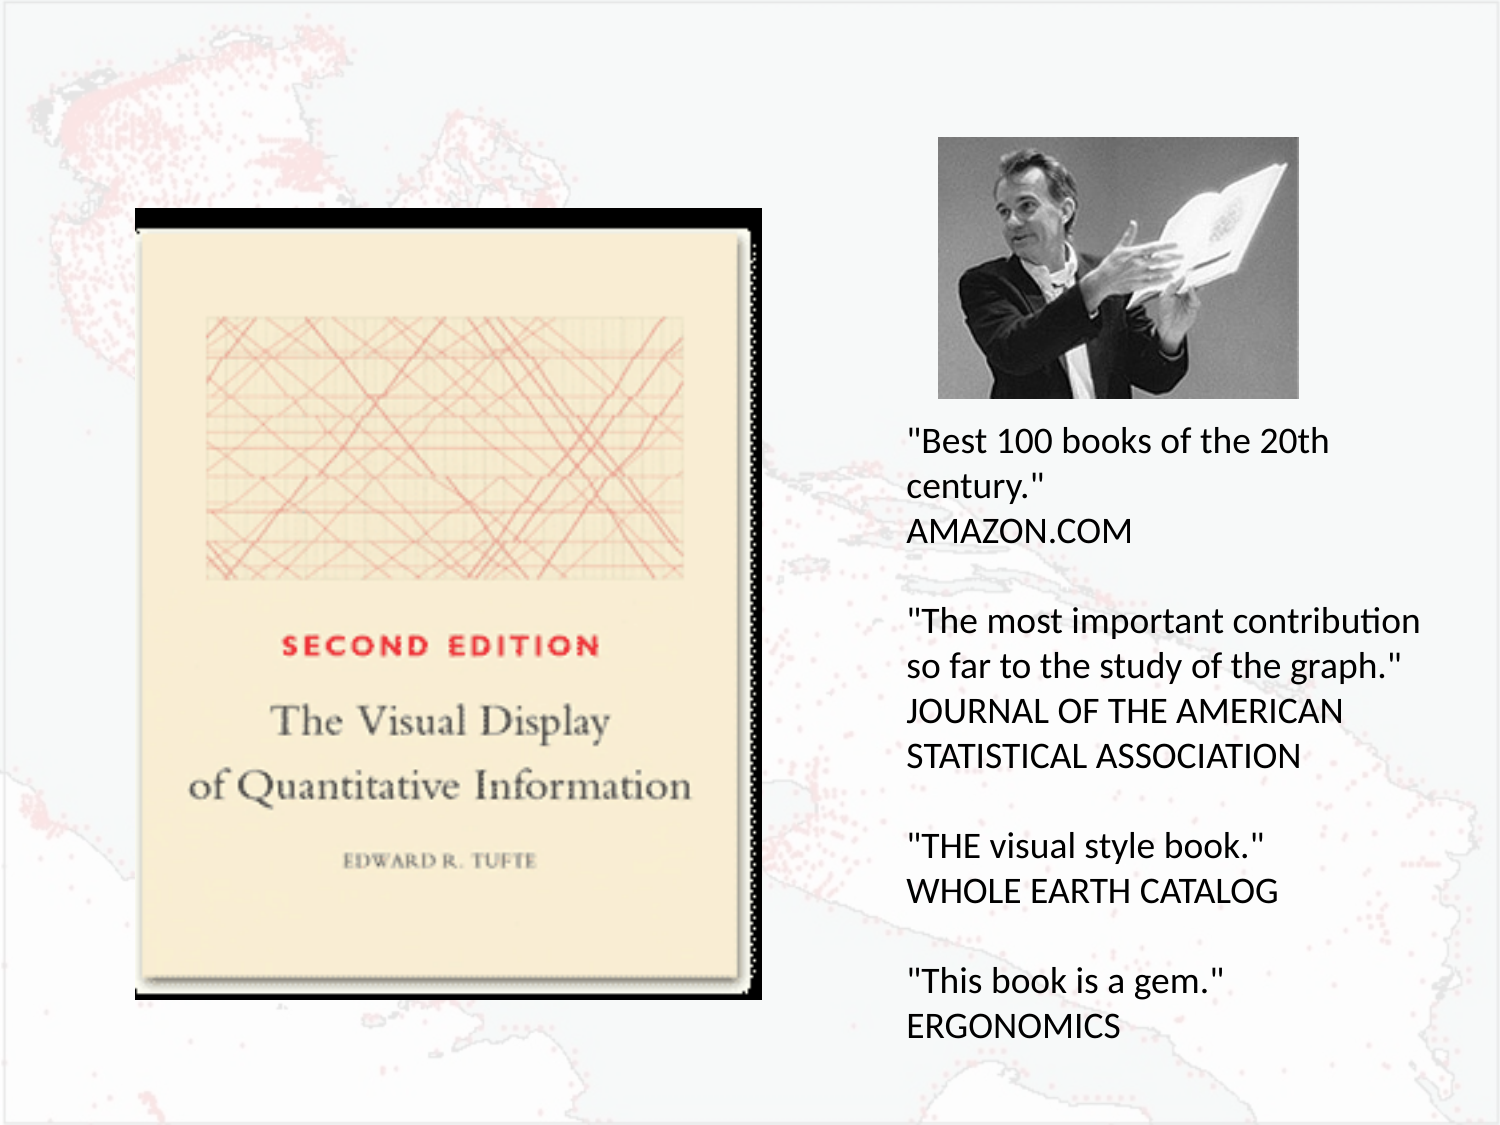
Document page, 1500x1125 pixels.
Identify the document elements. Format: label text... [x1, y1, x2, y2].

picture [135, 207, 763, 1000]
picture [938, 136, 1299, 399]
text_box "Best 100 books of the 20th century." AMAZON.COM "The most important contribution so far to the study of the graph." JOURNAL OF THE AMERICAN STATISTICAL ASSOCIATION "THE visual style book." WHOLE EARTH CATALOG "This book is a gem." ERGONOMICS [891, 408, 1459, 1054]
